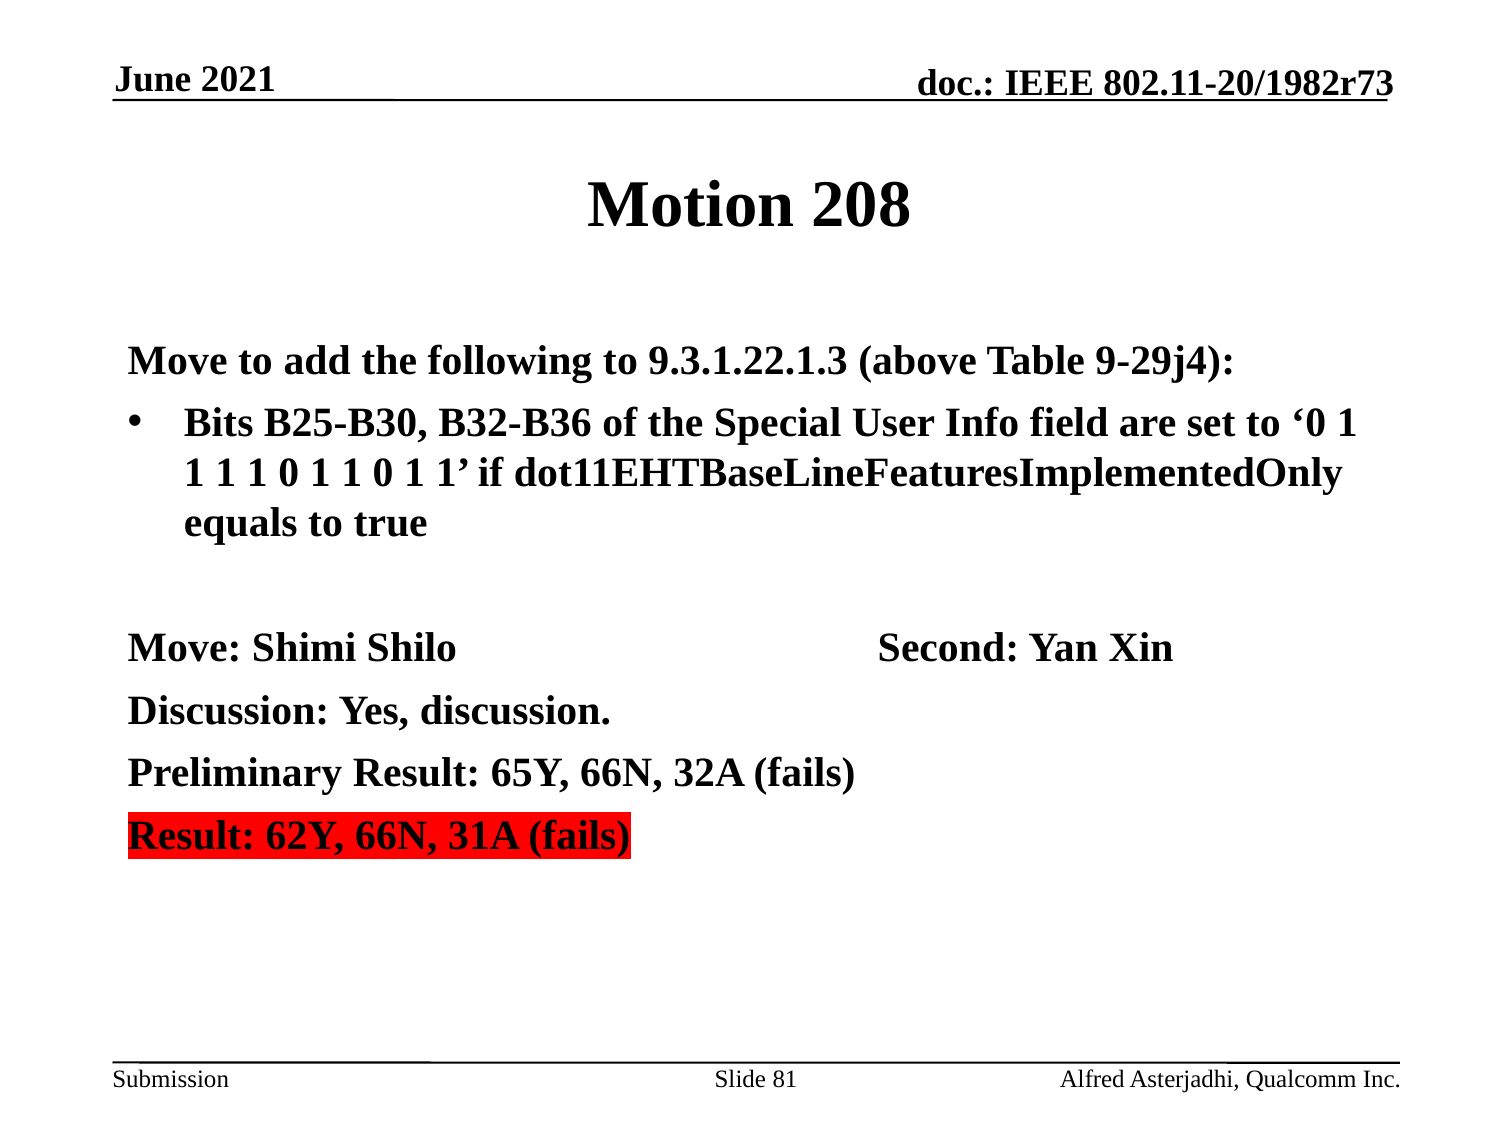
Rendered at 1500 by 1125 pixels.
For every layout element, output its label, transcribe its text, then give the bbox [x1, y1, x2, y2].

list Move to add the following to 9.3.1.22.1.3 (above Table 9-29j4): Bits B25-B30, B32-B36 of the Special User Info field are set to ‘0 1 1 1 1 0 1 1 0 1 1’ if dot11EHTBaseLineFeaturesImplementedOnly equals to true Move: Shimi Shilo Second: Yan Xin Discussion: Yes, discussion. Preliminary Result: 65Y, 66N, 32A (fails) Result: 62Y, 66N, 31A (fails) [112, 324, 1388, 1000]
footer Alfred Asterjadhi, Qualcomm Inc. [878, 1061, 1402, 1093]
slide_number Slide 81 [712, 1061, 800, 1123]
title Motion 208 [112, 112, 1388, 288]
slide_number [114, 54, 423, 100]
